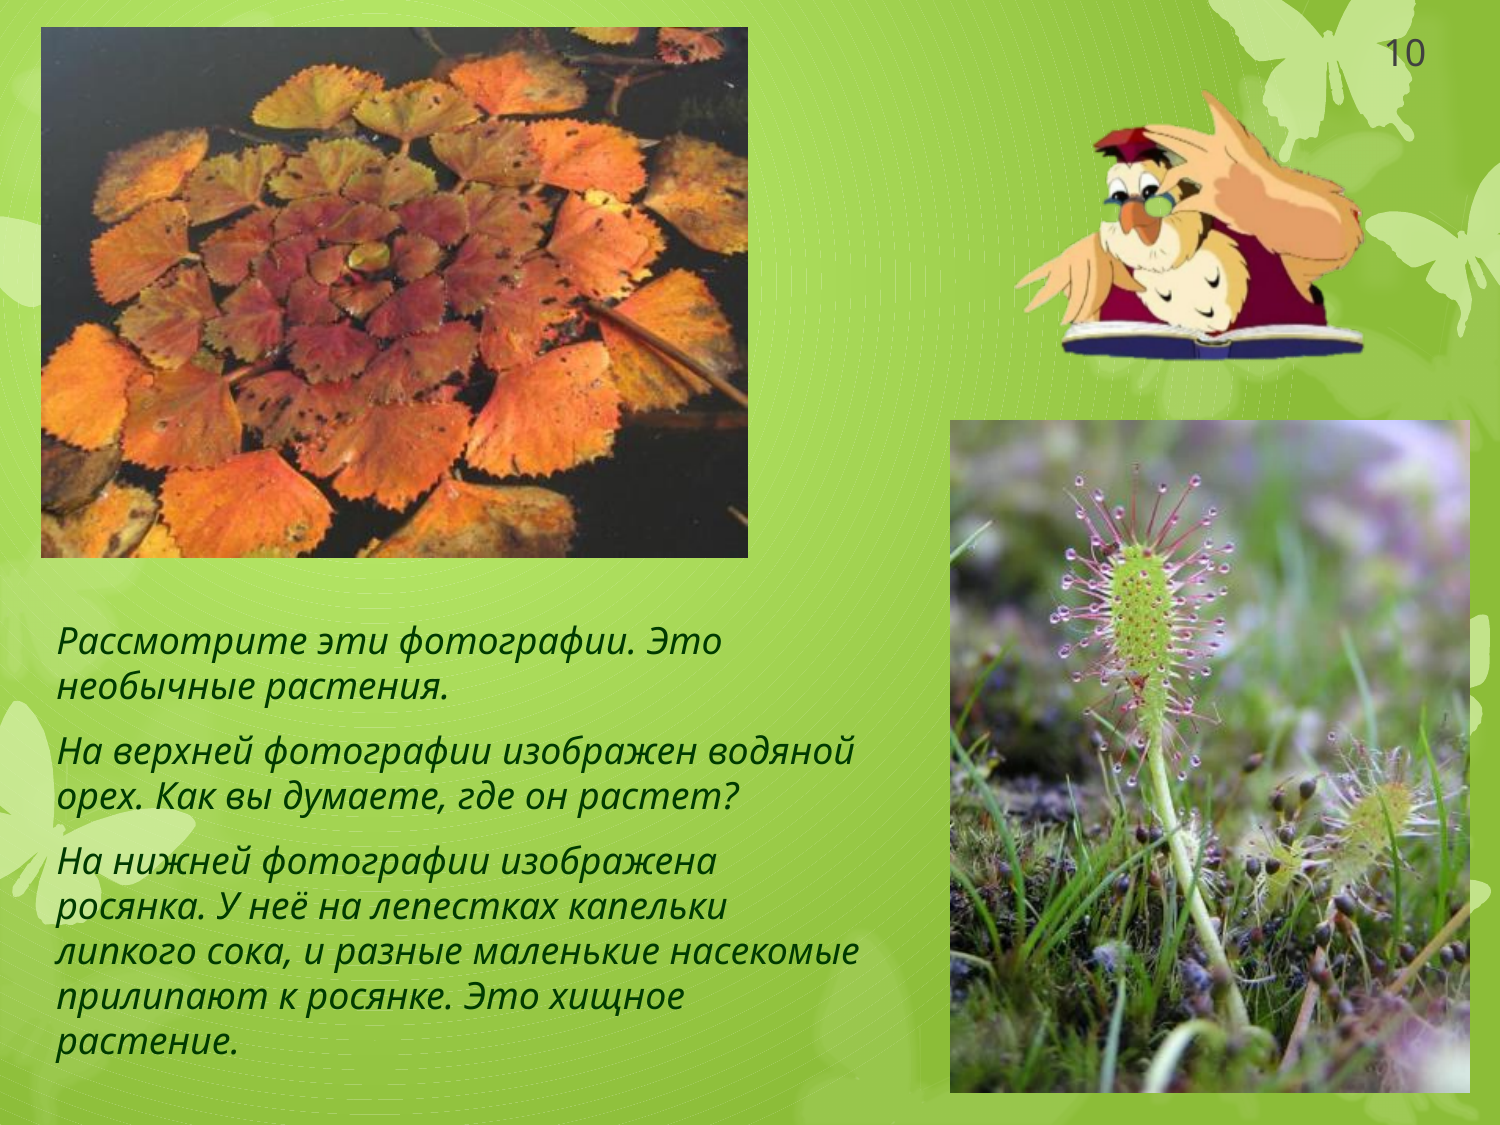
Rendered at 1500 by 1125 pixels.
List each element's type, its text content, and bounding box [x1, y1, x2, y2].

picture [950, 30, 1500, 1093]
picture [40, 27, 749, 559]
list Рассмотрите эти фотографии. Это необычные растения. На верхней фотографии изображен водяной орех. Как вы думаете, где он растет? На нижней фотографии изображена росянка. У неё на лепестках капельки липкого сока, и разные маленькие насекомые прилипают к росянке. Это хищное растение. [40, 609, 892, 1070]
